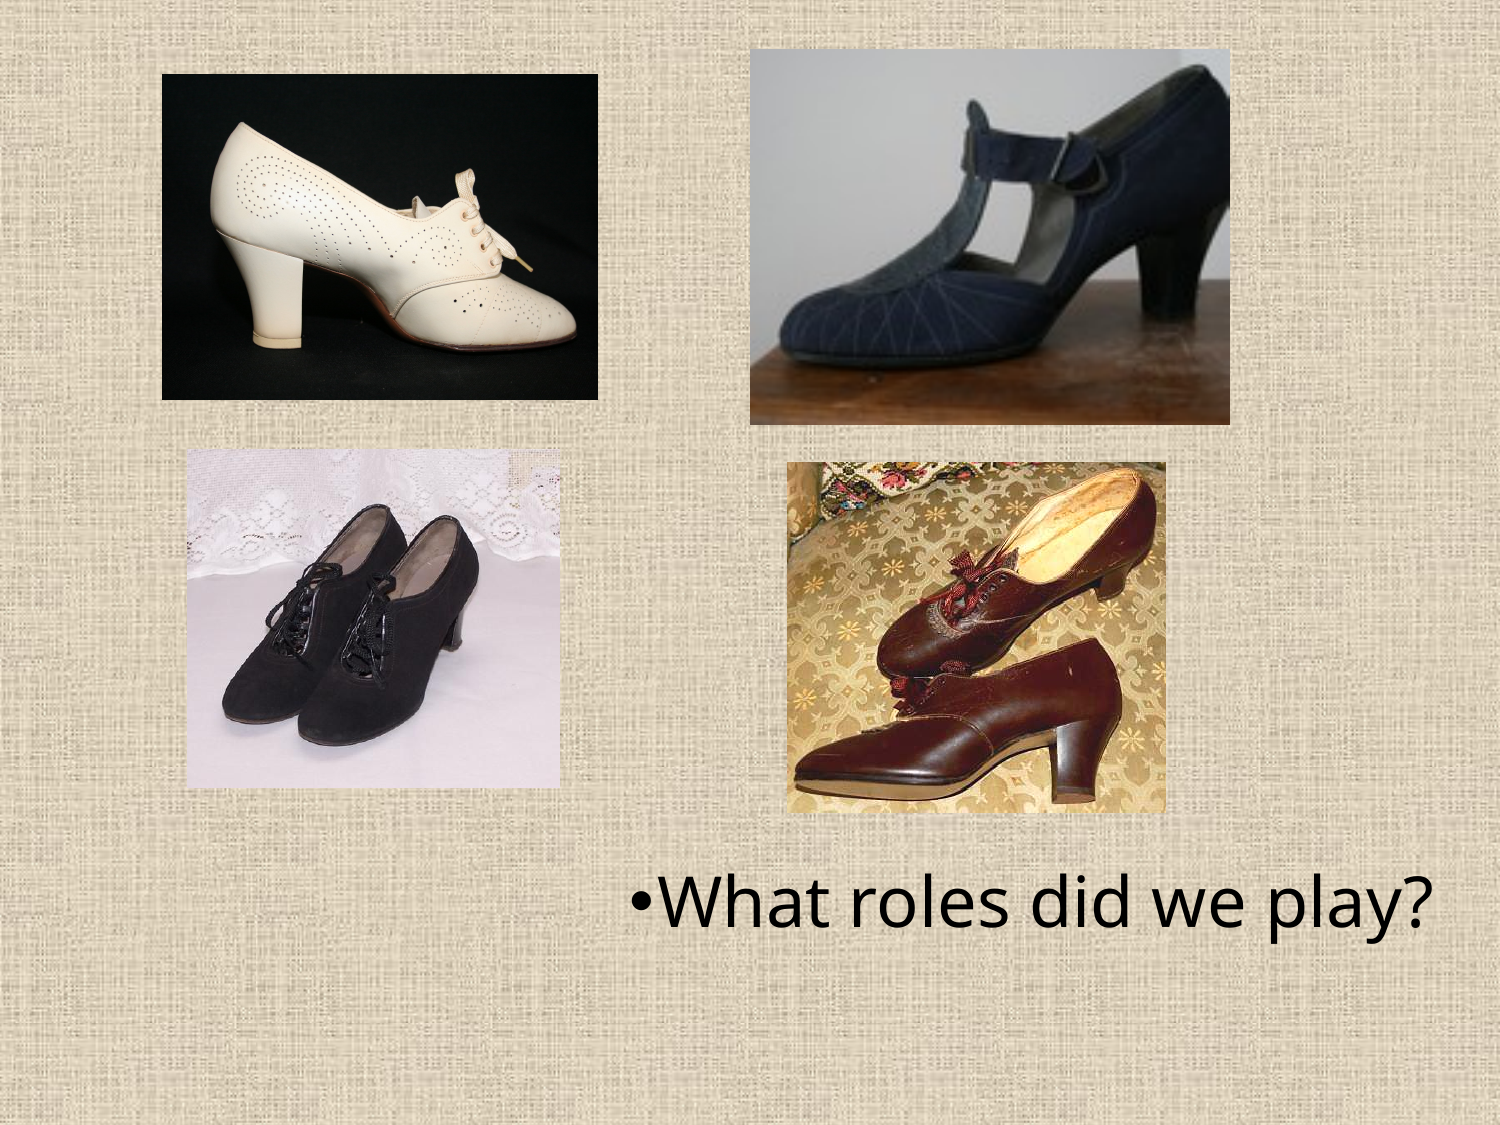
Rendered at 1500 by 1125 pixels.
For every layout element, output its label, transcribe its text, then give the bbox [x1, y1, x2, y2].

picture [0, 0, 1500, 1125]
subtitle What roles did we play? [575, 849, 1450, 1025]
